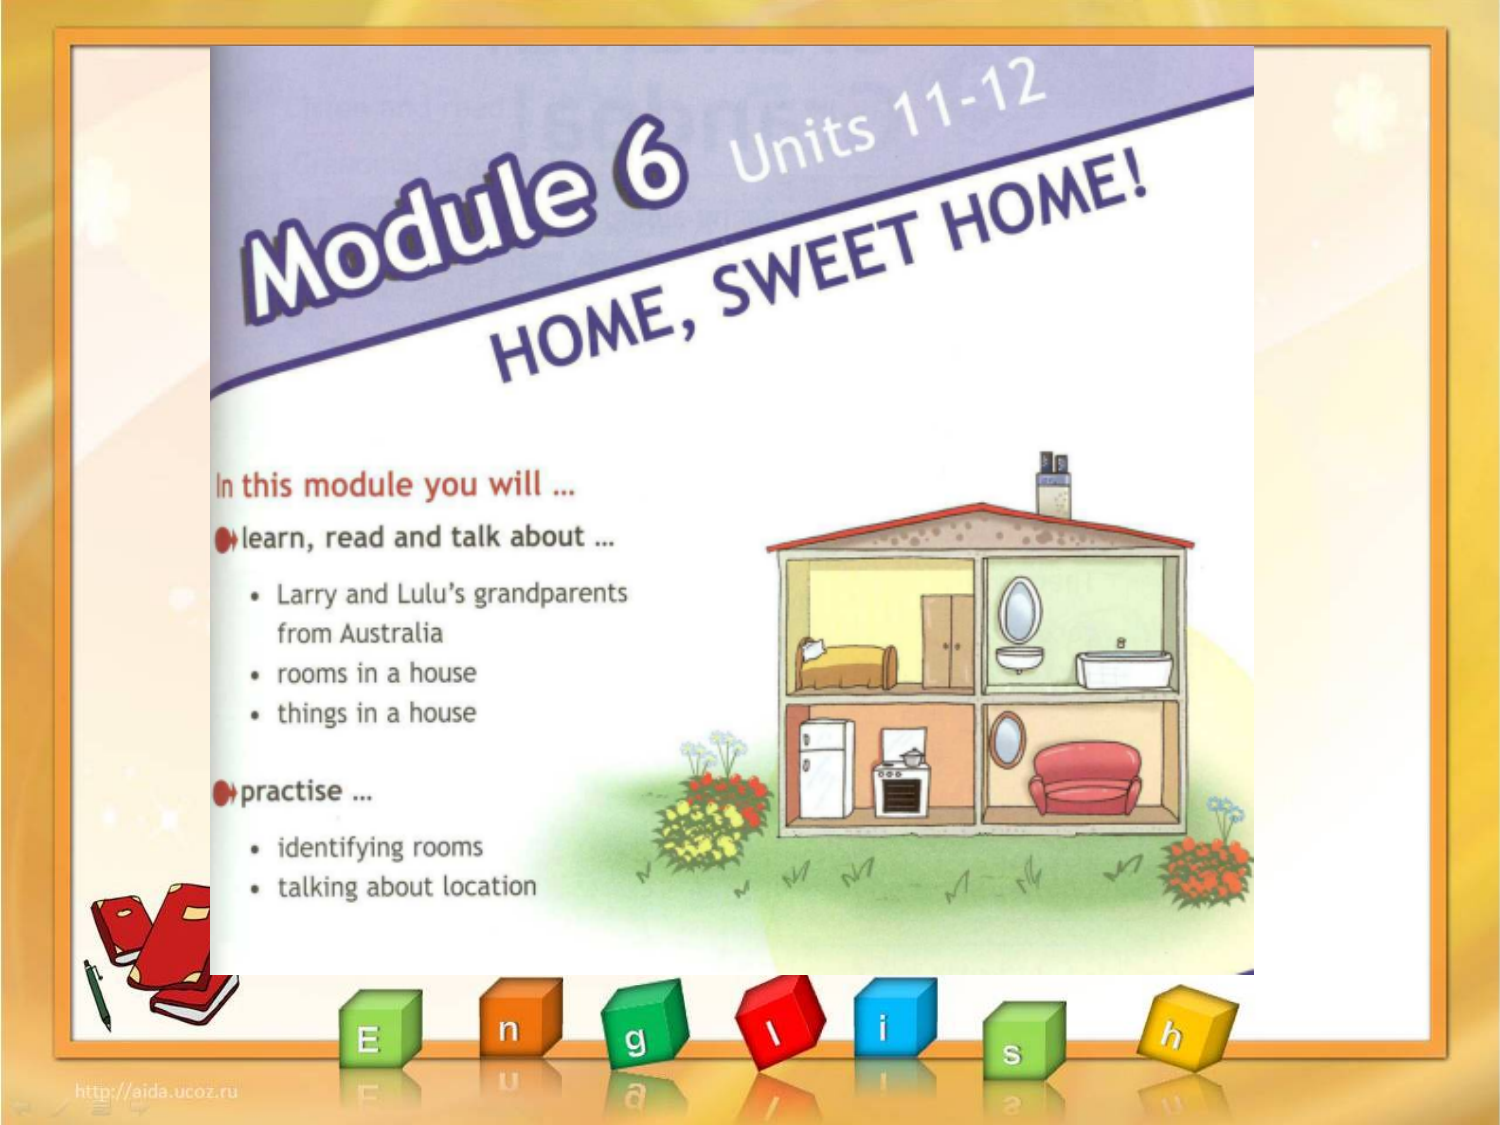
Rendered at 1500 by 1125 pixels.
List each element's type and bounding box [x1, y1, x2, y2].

list [210, 46, 1255, 975]
picture [0, 0, 1500, 1125]
